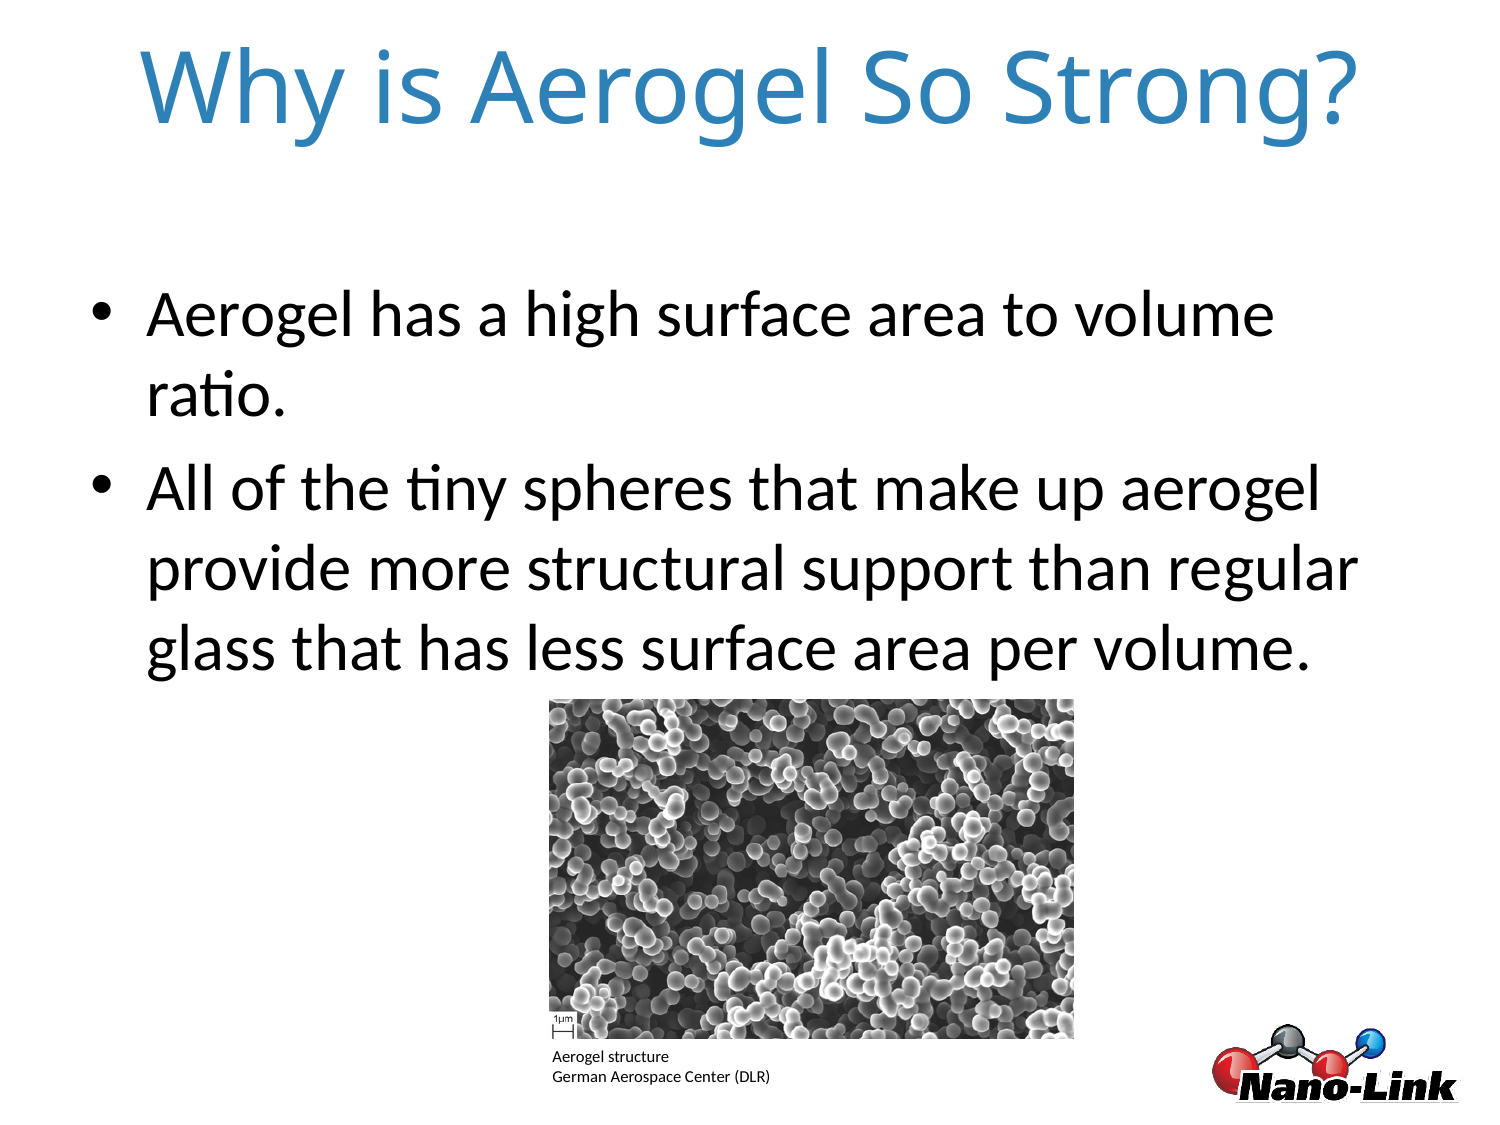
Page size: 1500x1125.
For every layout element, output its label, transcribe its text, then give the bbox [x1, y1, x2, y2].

text_box Aerogel structure German Aerospace Center (DLR) [537, 1038, 1074, 1094]
picture [1212, 1024, 1463, 1103]
picture [549, 699, 1074, 1039]
list Aerogel has a high surface area to volume ratio. All of the tiny spheres that make up aerogel provide more structural support than regular glass that has less surface area per volume. [75, 262, 1425, 1005]
title Why is Aerogel So Strong? [75, 45, 1425, 233]
